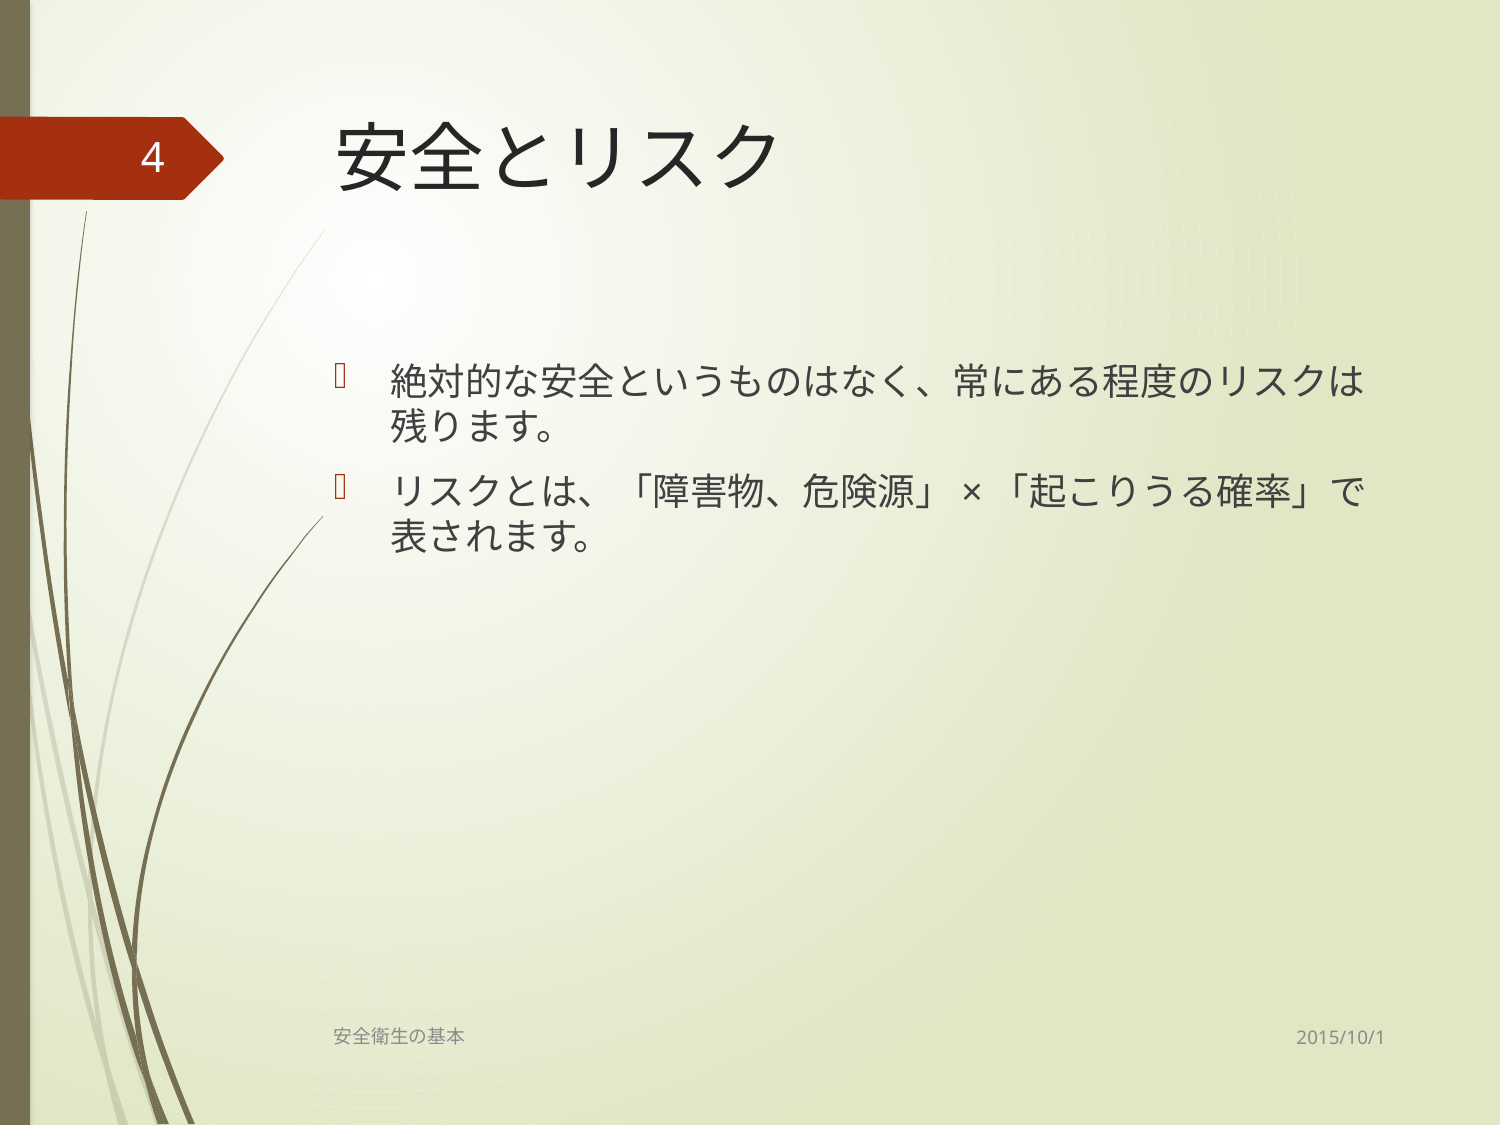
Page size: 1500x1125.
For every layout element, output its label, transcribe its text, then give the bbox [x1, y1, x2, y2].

list 絶対的な安全というものはなく、常にある程度のリスクは残ります。 リスクとは、「障害物、危険源」×「起こりうる確率」で表されます。 [318, 350, 1400, 970]
slide_number 4 [83, 129, 180, 190]
footer 安全衛生の基本 [318, 1006, 1257, 1067]
title 安全とリスク [319, 102, 1400, 313]
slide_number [1275, 1006, 1401, 1068]
